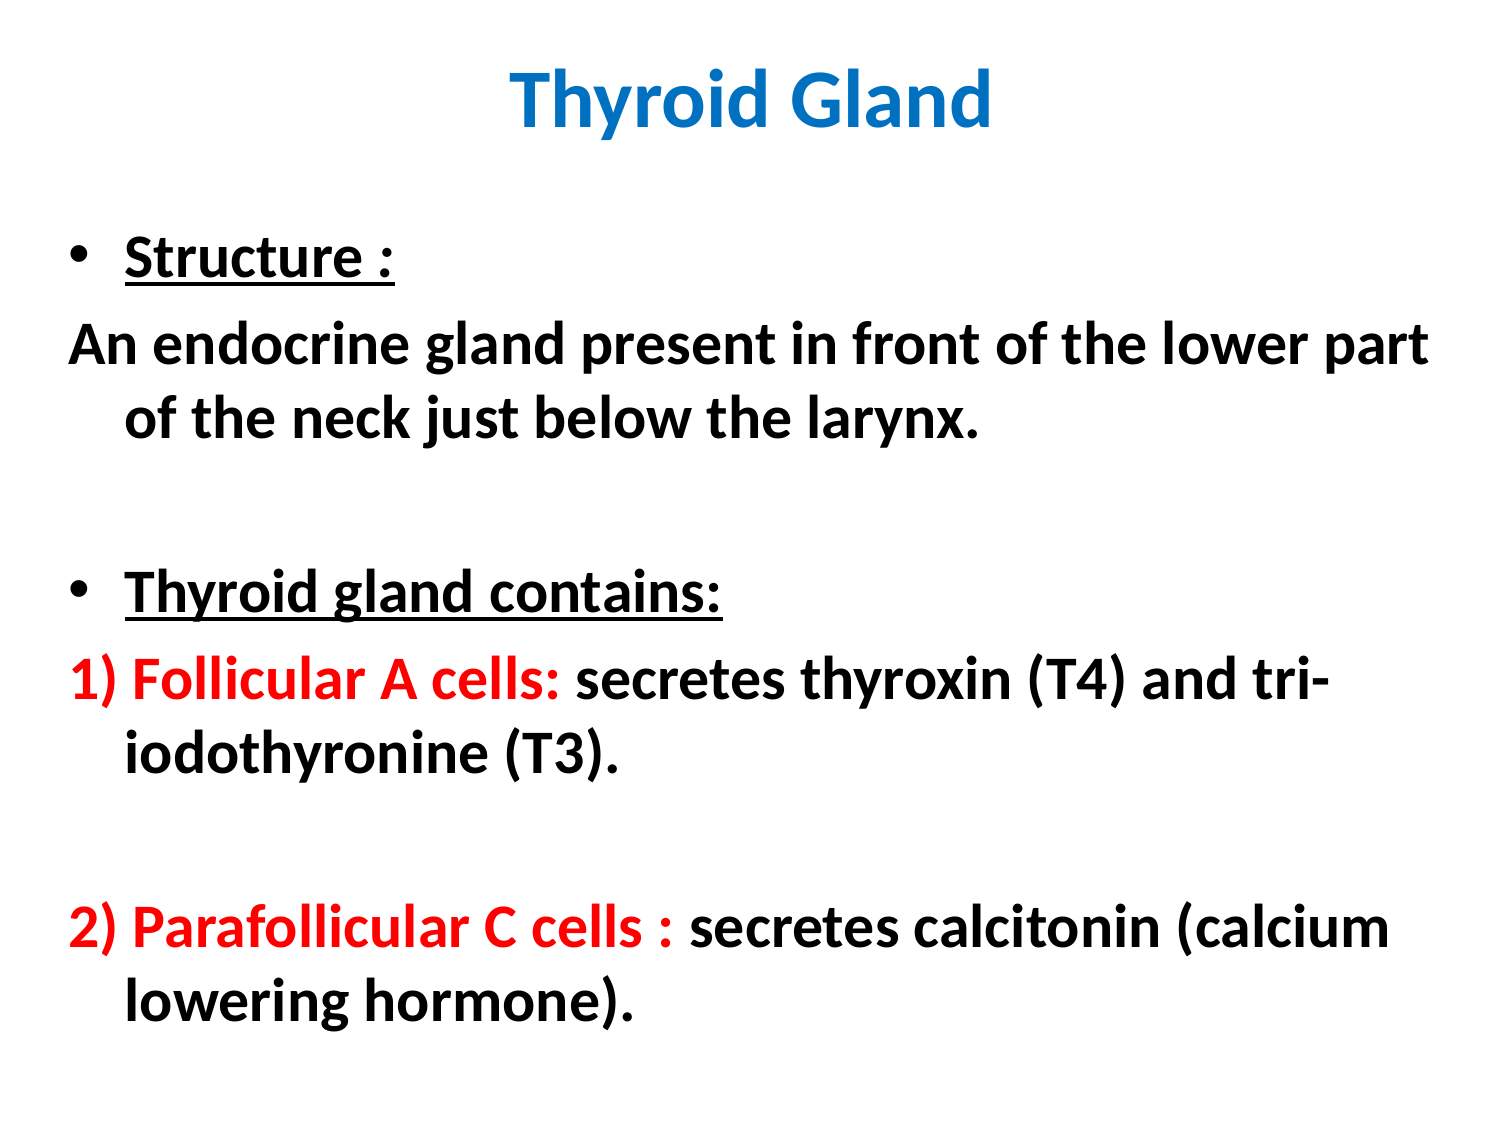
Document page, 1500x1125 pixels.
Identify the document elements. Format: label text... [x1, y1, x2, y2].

title Thyroid Gland [76, 0, 1427, 188]
list Structure : An endocrine gland present in front of the lower part of the neck just below the larynx. Thyroid gland contains: 1) Follicular A cells: secretes thyroxin (T4) and tri-iodothyronine (T3). 2) Parafollicular C cells : secretes calcitonin (calcium lowering hormone). [53, 208, 1447, 1047]
